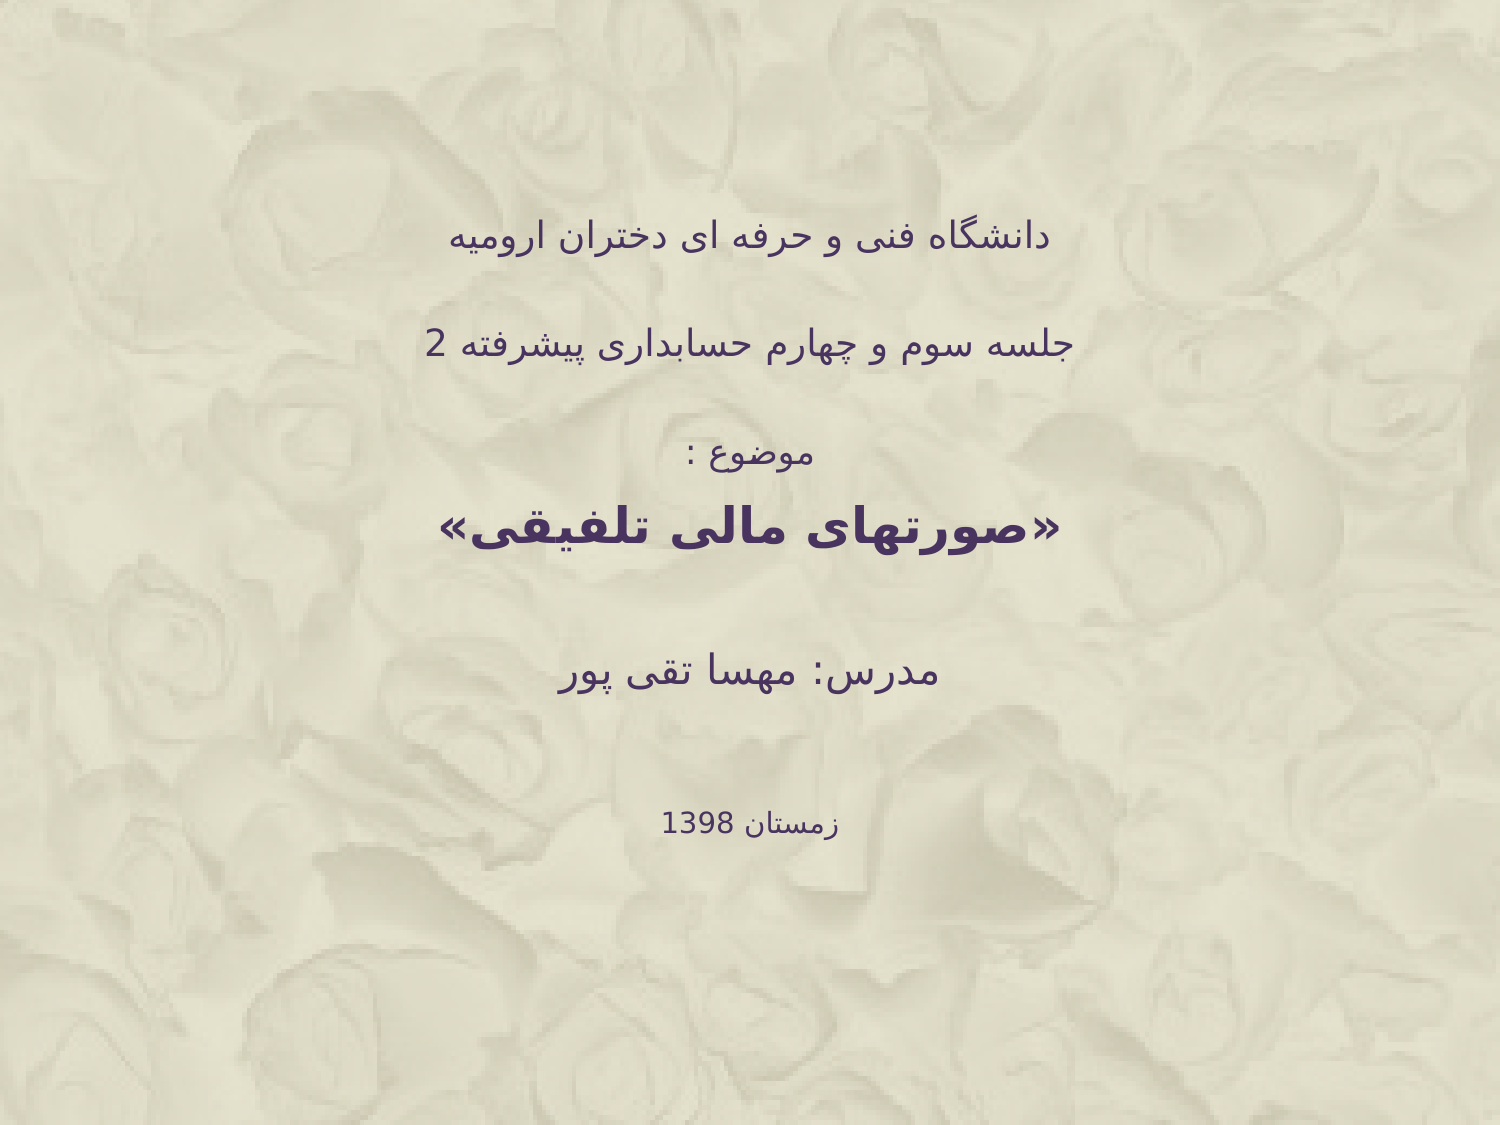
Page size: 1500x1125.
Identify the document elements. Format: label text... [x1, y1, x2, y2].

text_box دانشگاه فنی و حرفه ای دختران ارومیه جلسه سوم و چهارم حسابداری پیشرفته 2 موضوع : «صورتهای مالی تلفیقی» مدرس: مهسا تقی پور زمستان 1398 [0, 0, 1500, 847]
